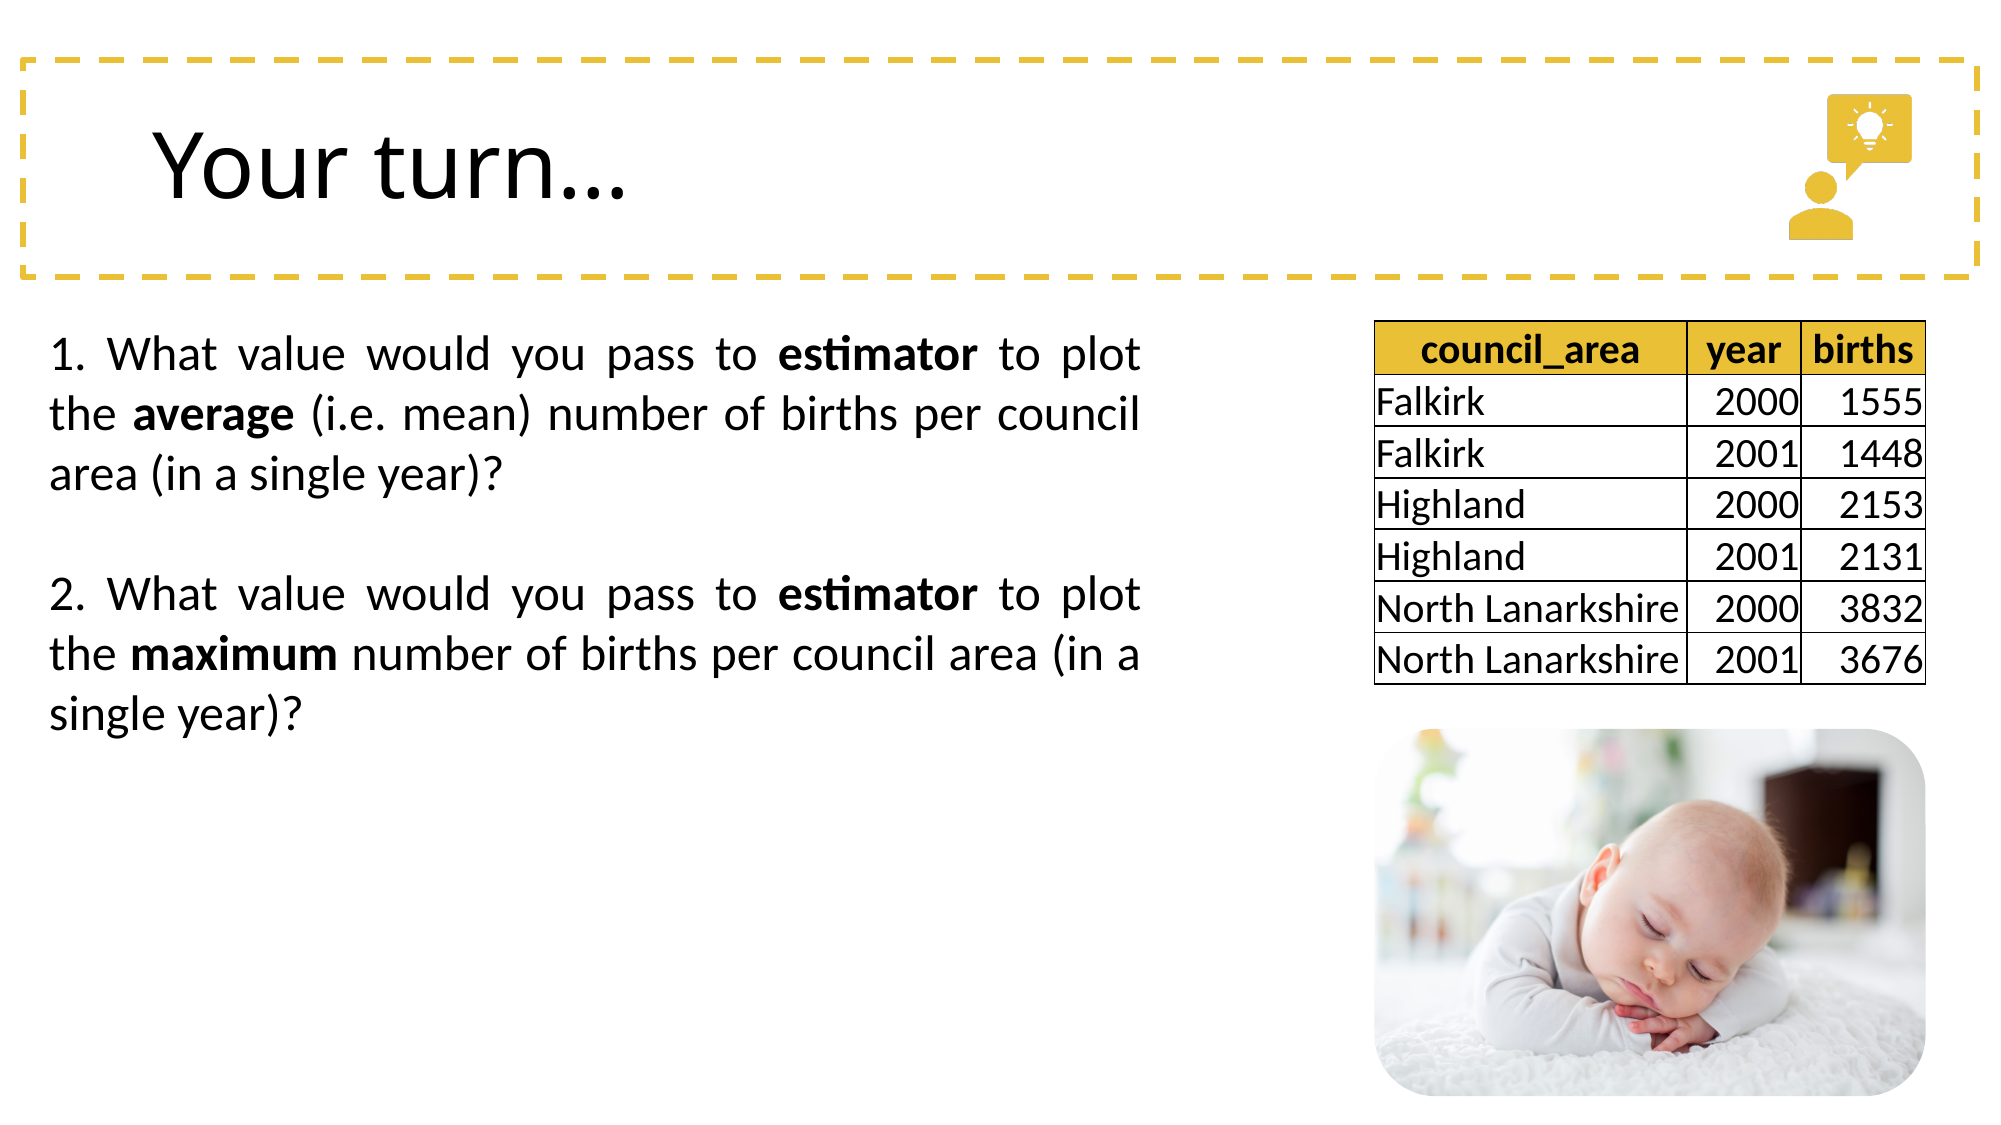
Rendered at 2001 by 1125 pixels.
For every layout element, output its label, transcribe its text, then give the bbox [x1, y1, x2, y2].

table_cell 2153 [1802, 479, 1925, 528]
table_cell Highland [1375, 479, 1686, 528]
table_cell Falkirk [1375, 375, 1686, 425]
table_cell 1555 [1802, 375, 1925, 425]
table_cell 2001 [1688, 633, 1800, 683]
table_header births [1802, 322, 1925, 374]
table_header year [1688, 322, 1800, 374]
table_cell Falkirk [1375, 427, 1686, 477]
table_header council_area [1375, 322, 1686, 374]
table_cell 2000 [1688, 582, 1800, 632]
table_cell 1448 [1802, 427, 1925, 477]
table_cell 2000 [1688, 375, 1800, 425]
table_cell 2001 [1688, 427, 1800, 477]
title Your turn… [137, 59, 1863, 278]
table_cell Highland [1375, 530, 1686, 580]
table_cell 3832 [1802, 582, 1925, 632]
picture [1374, 728, 1926, 1097]
table_cell 2131 [1802, 530, 1925, 580]
text_box 1. What value would you pass to estimator to plot the average (i.e. mean) number of births per council area (in a single year)? 2. What value would you pass to estimator to plot the maximum number of births per council area (in a single year)? [34, 312, 1157, 748]
table_cell 2000 [1688, 479, 1800, 528]
table_cell North Lanarkshire [1375, 633, 1686, 683]
picture [1863, 78, 1938, 254]
table_cell 2001 [1688, 530, 1800, 580]
table_cell North Lanarkshire [1375, 582, 1686, 632]
table_cell 3676 [1802, 633, 1925, 683]
